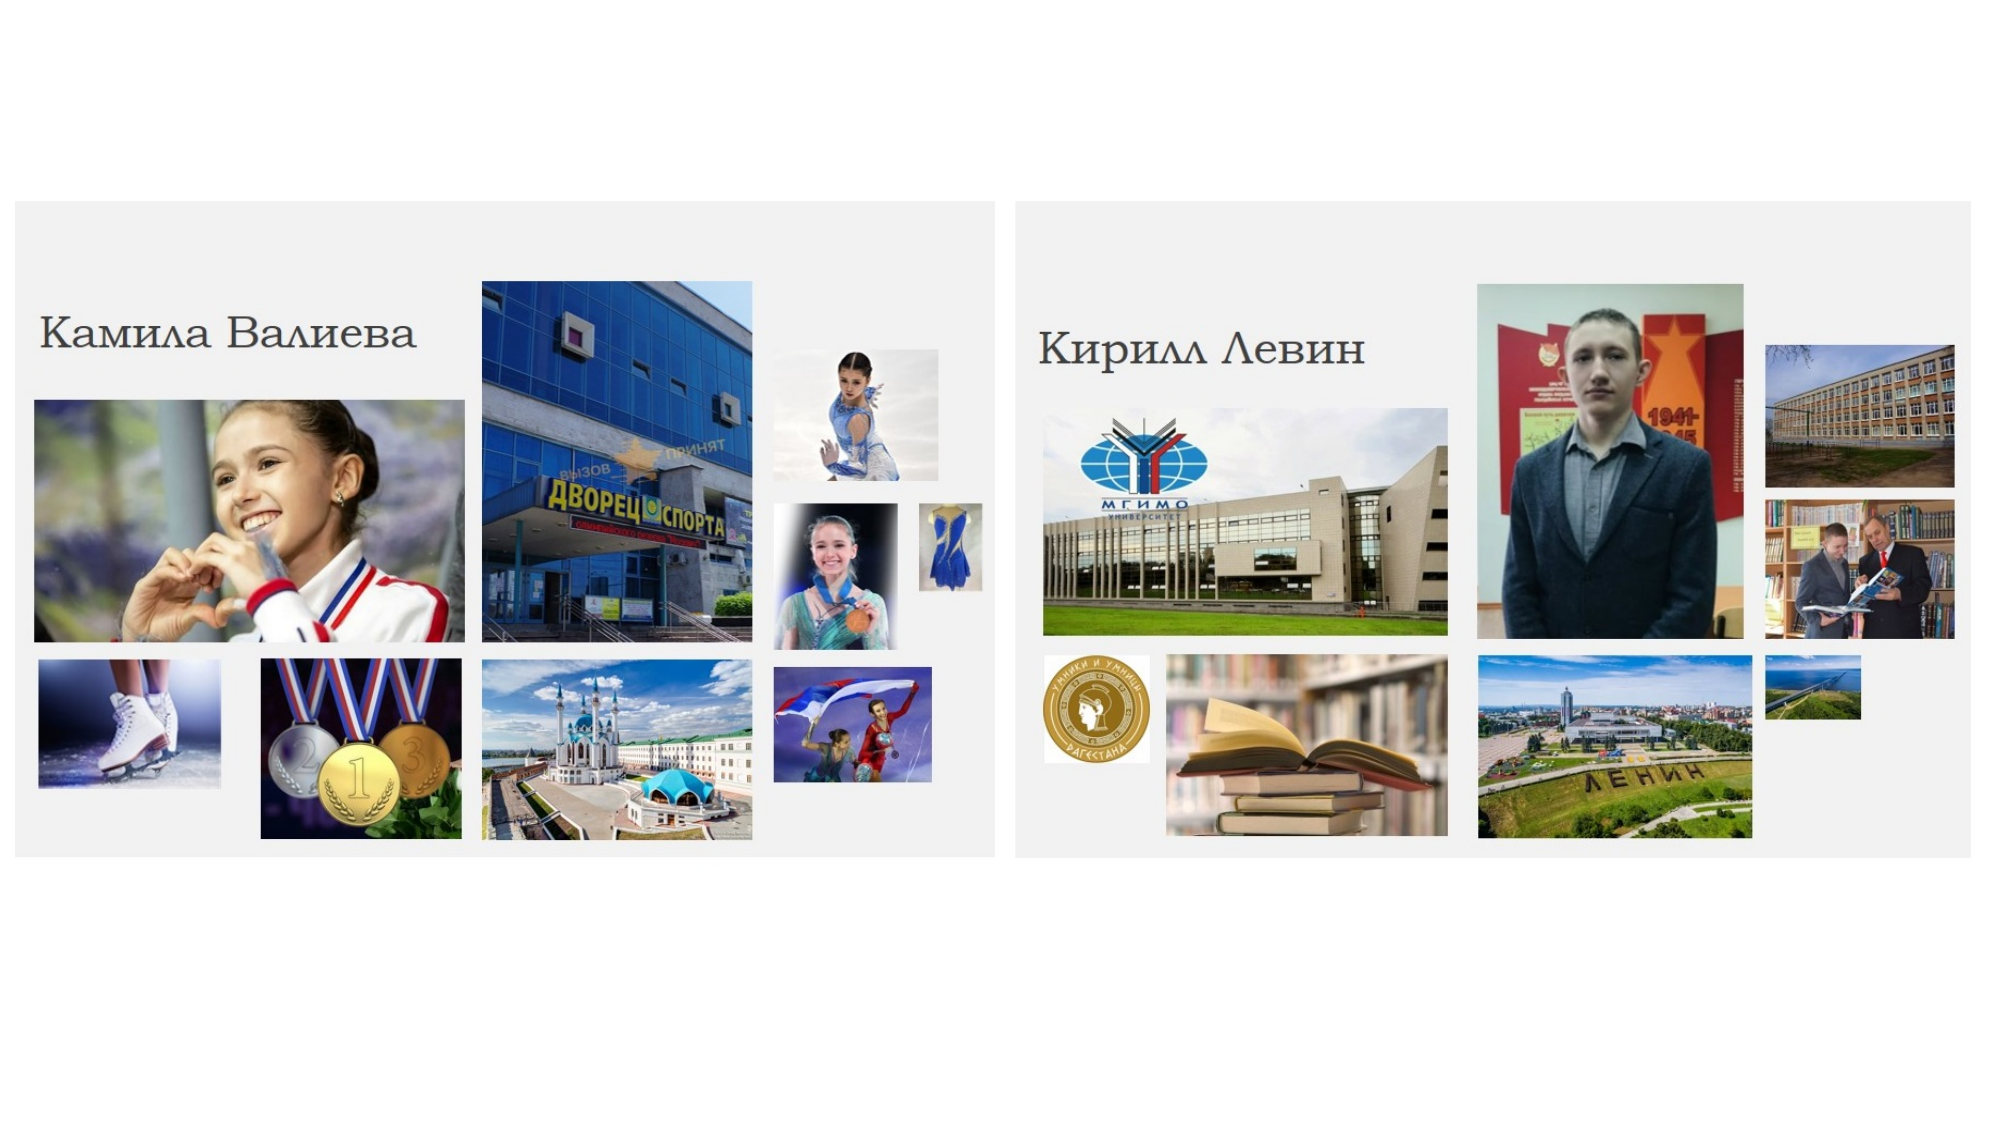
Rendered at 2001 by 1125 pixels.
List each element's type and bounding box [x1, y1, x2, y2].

picture [15, 201, 995, 869]
picture [1015, 201, 1971, 859]
